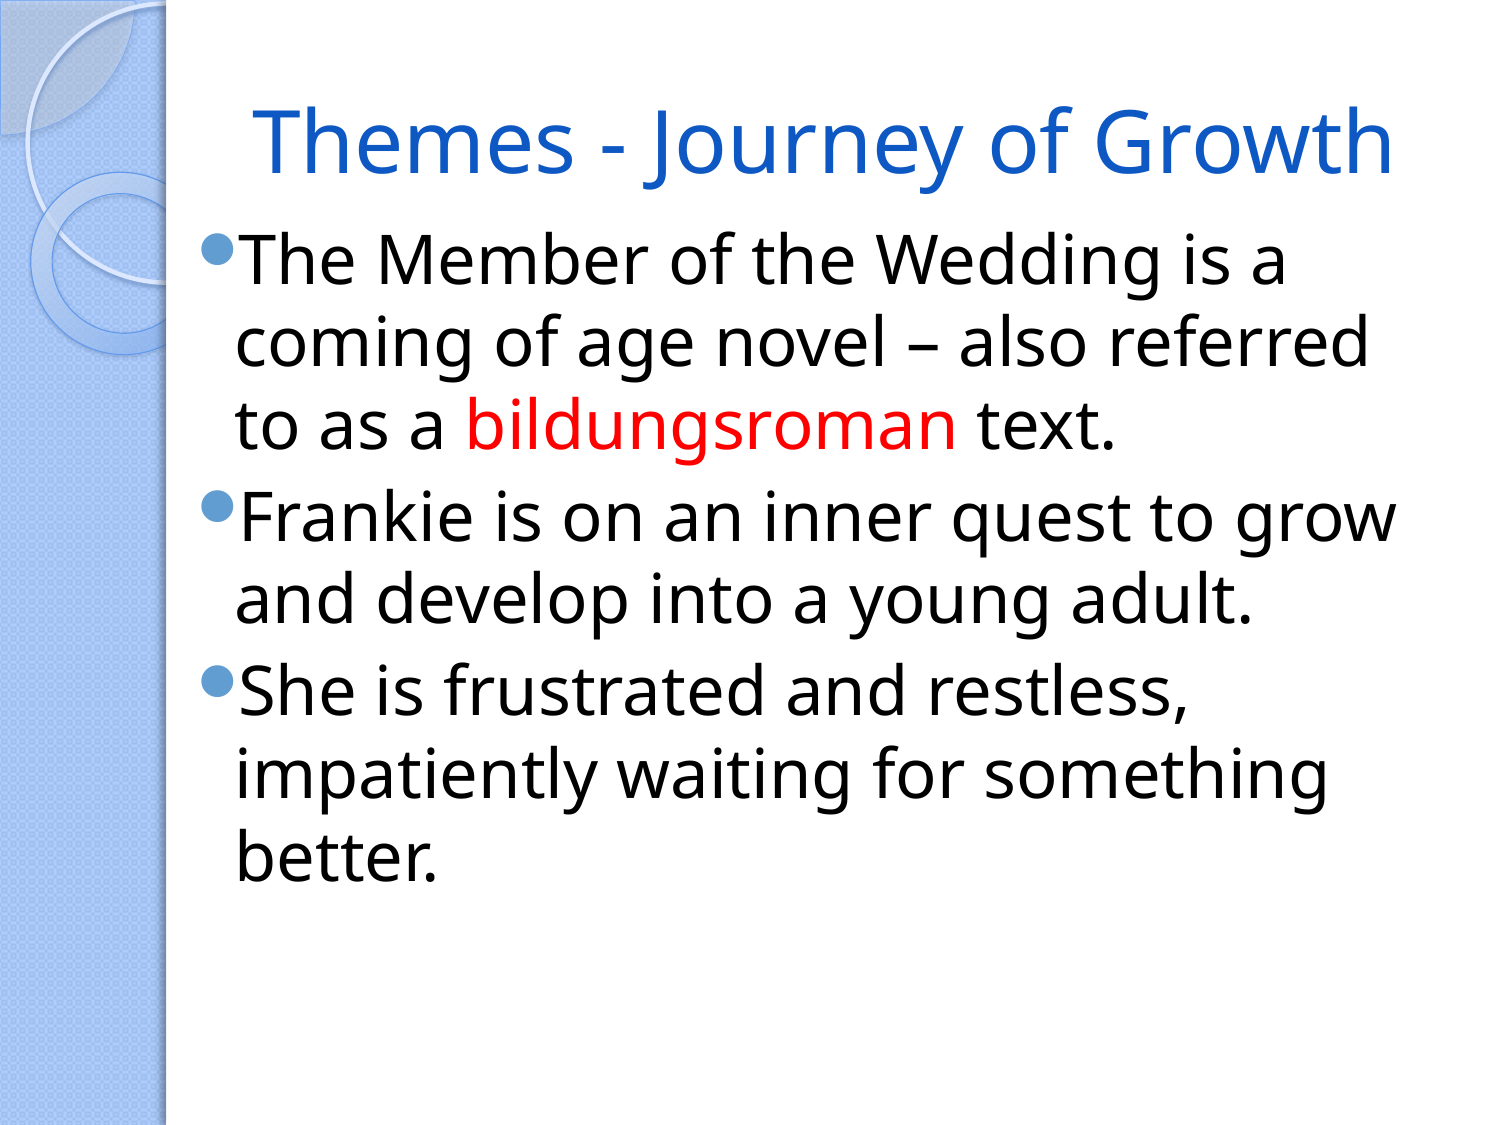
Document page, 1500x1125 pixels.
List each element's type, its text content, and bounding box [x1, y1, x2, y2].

title Themes - Journey of Growth [171, 45, 1500, 233]
list The Member of the Wedding is a coming of age novel – also referred to as a bildungsroman text. Frankie is on an inner quest to grow and develop into a young adult. She is frustrated and restless, impatiently waiting for something better. [171, 208, 1466, 1025]
